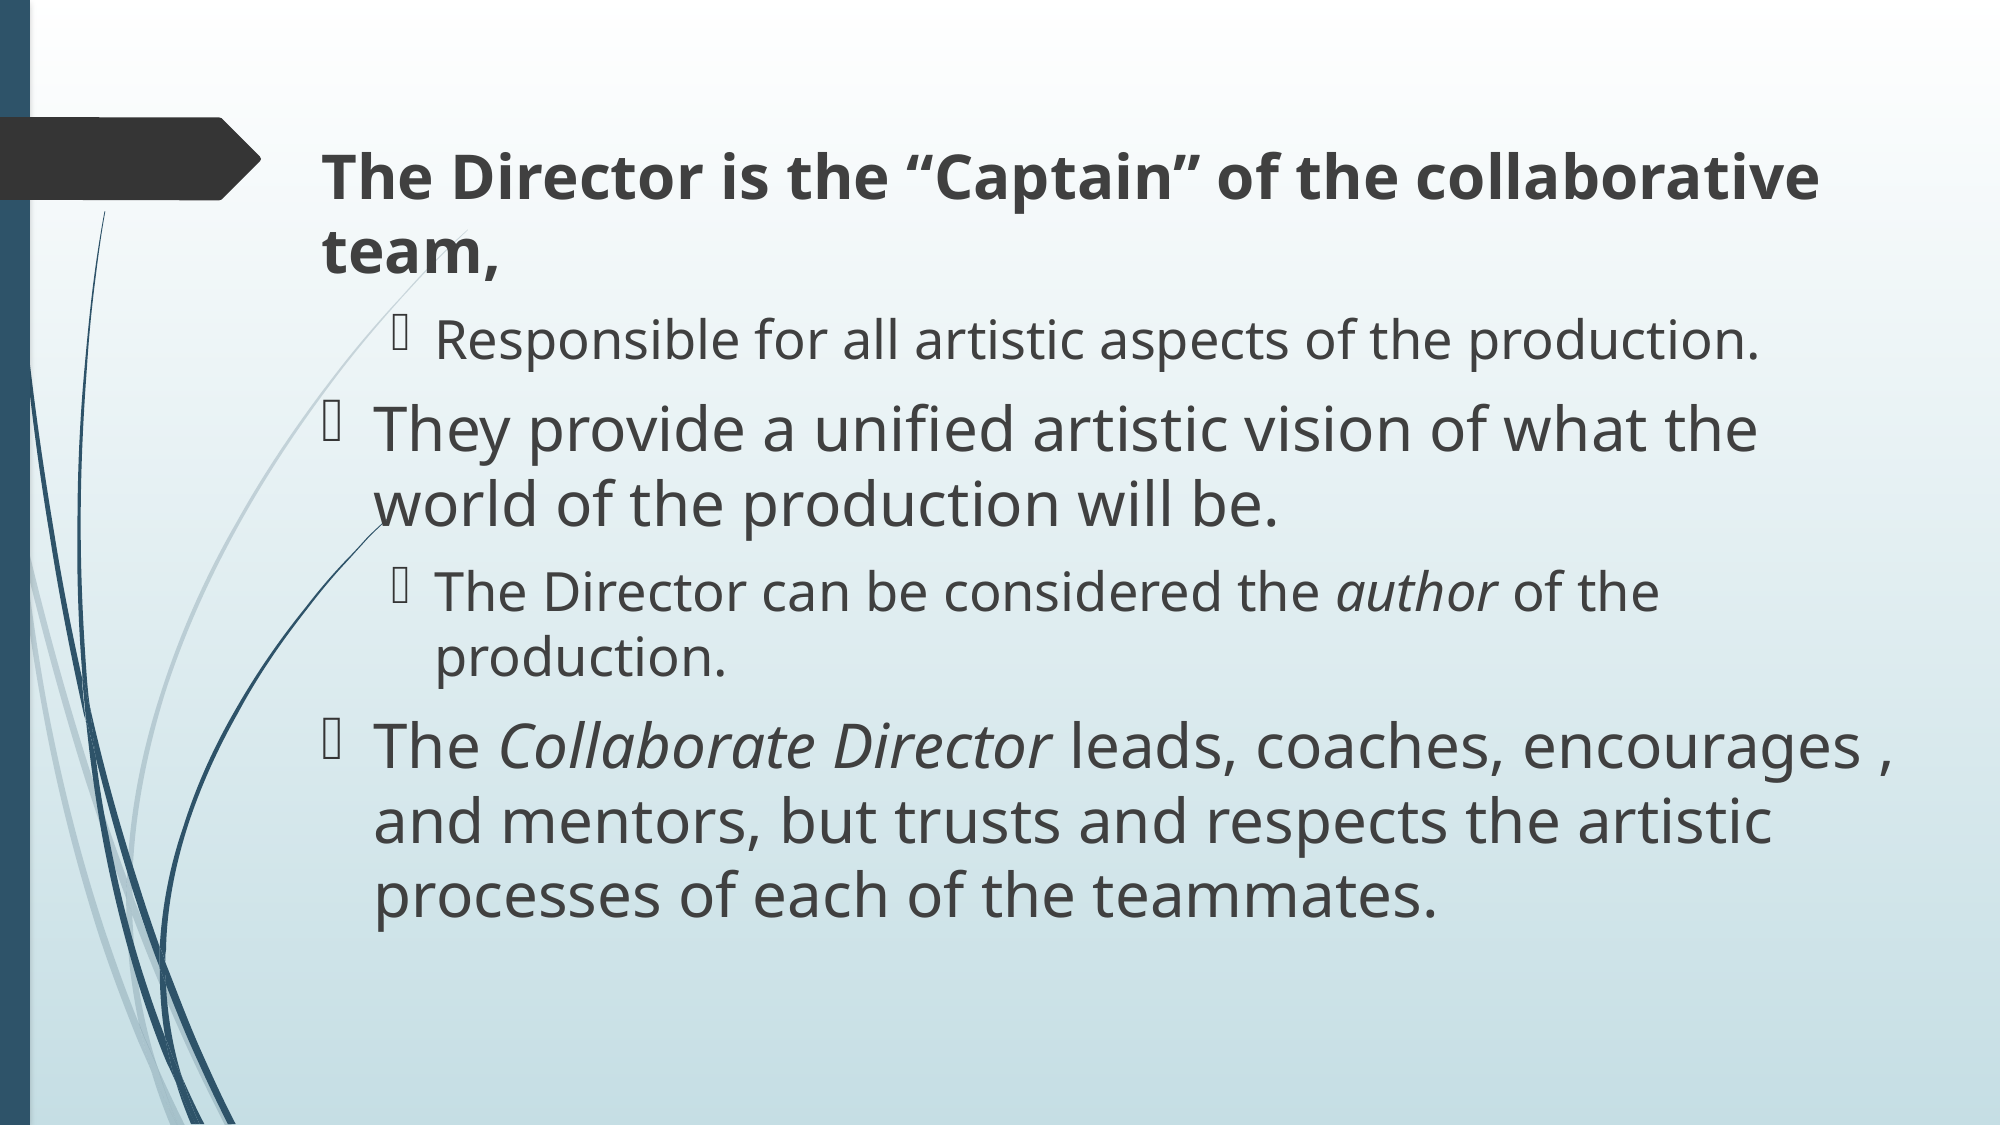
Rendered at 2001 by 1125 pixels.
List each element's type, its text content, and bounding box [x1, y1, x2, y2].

list The Director is the “Captain” of the collaborative team, Responsible for all artistic aspects of the production. They provide a unified artistic vision of what the world of the production will be. The Director can be considered the author of the production. The Collaborate Director leads, coaches, encourages , and mentors, but trusts and respects the artistic processes of each of the teammates. [306, 129, 1919, 949]
